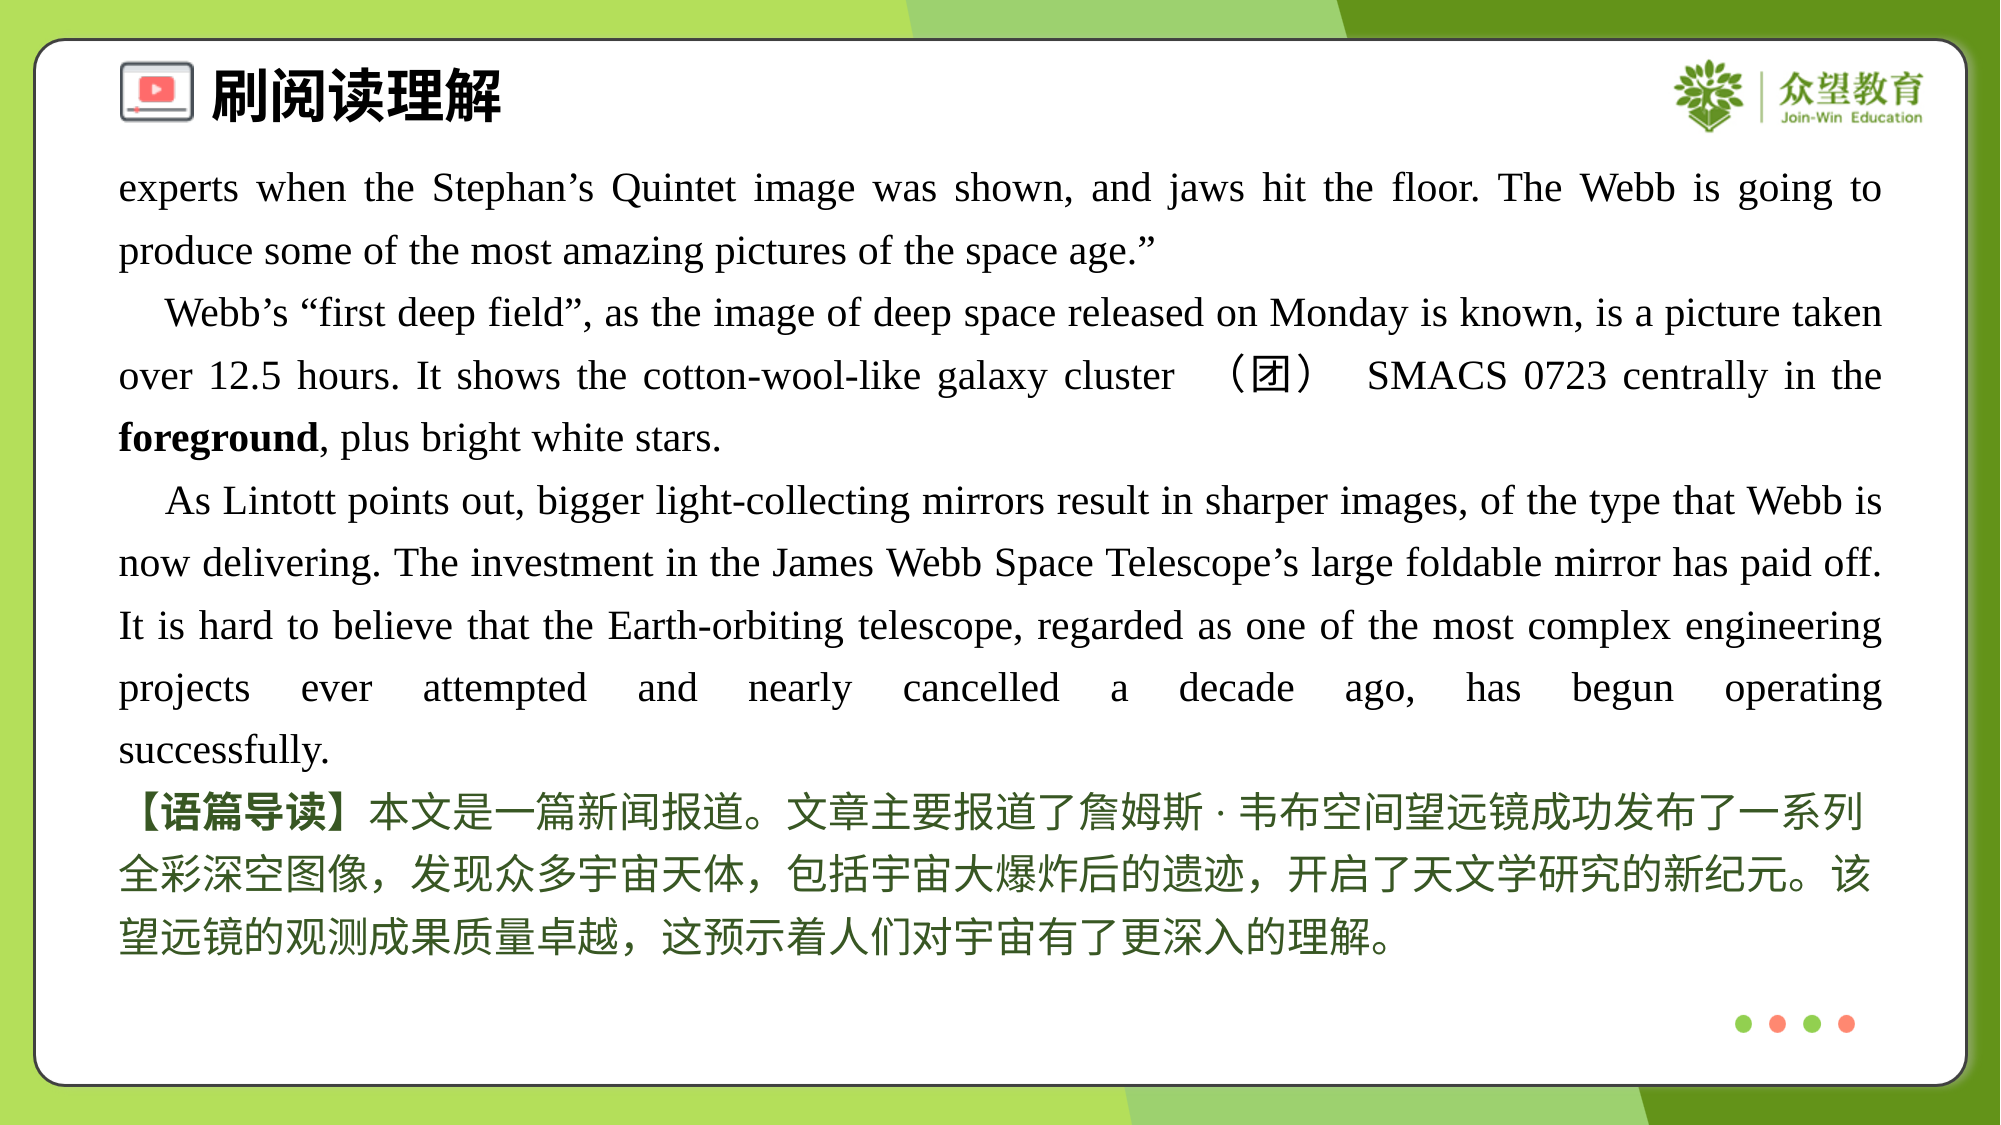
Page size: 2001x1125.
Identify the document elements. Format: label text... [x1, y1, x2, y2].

picture [0, 0, 2000, 1125]
text_box 【语篇导读】本文是一篇新闻报道。文章主要报道了詹姆斯·韦布空间望远镜成功发布了一系列全彩深空图像，发现众多宇宙天体，包括宇宙大爆炸后的遗迹，开启了天文学研究的新纪元。该望远镜的观测成果质量卓越，这预示着人们对宇宙有了更深入的理解。 [118, 773, 1883, 956]
text_box experts when the Stephan’s Quintet image was shown, and jaws hit the floor. The Webb is going to produce some of the most amazing pictures of the space age.” Webb’s “first deep field”, as the image of deep space released on Monday is known, is a picture taken over 12.5 hours. It shows the cotton-wool-like galaxy cluster （团） SMACS 0723 centrally in the foreground, plus bright white stars. As Lintott points out, bigger light-collecting mirrors result in sharper images, of the type that Webb is now delivering. The investment in the James Webb Space Telescope’s large foldable mirror has paid off. It is hard to believe that the Earth-orbiting telescope, regarded as one of the most complex engineering projects ever attempted and nearly cancelled a decade ago, has begun operating successfully.#5 [118, 147, 1883, 767]
